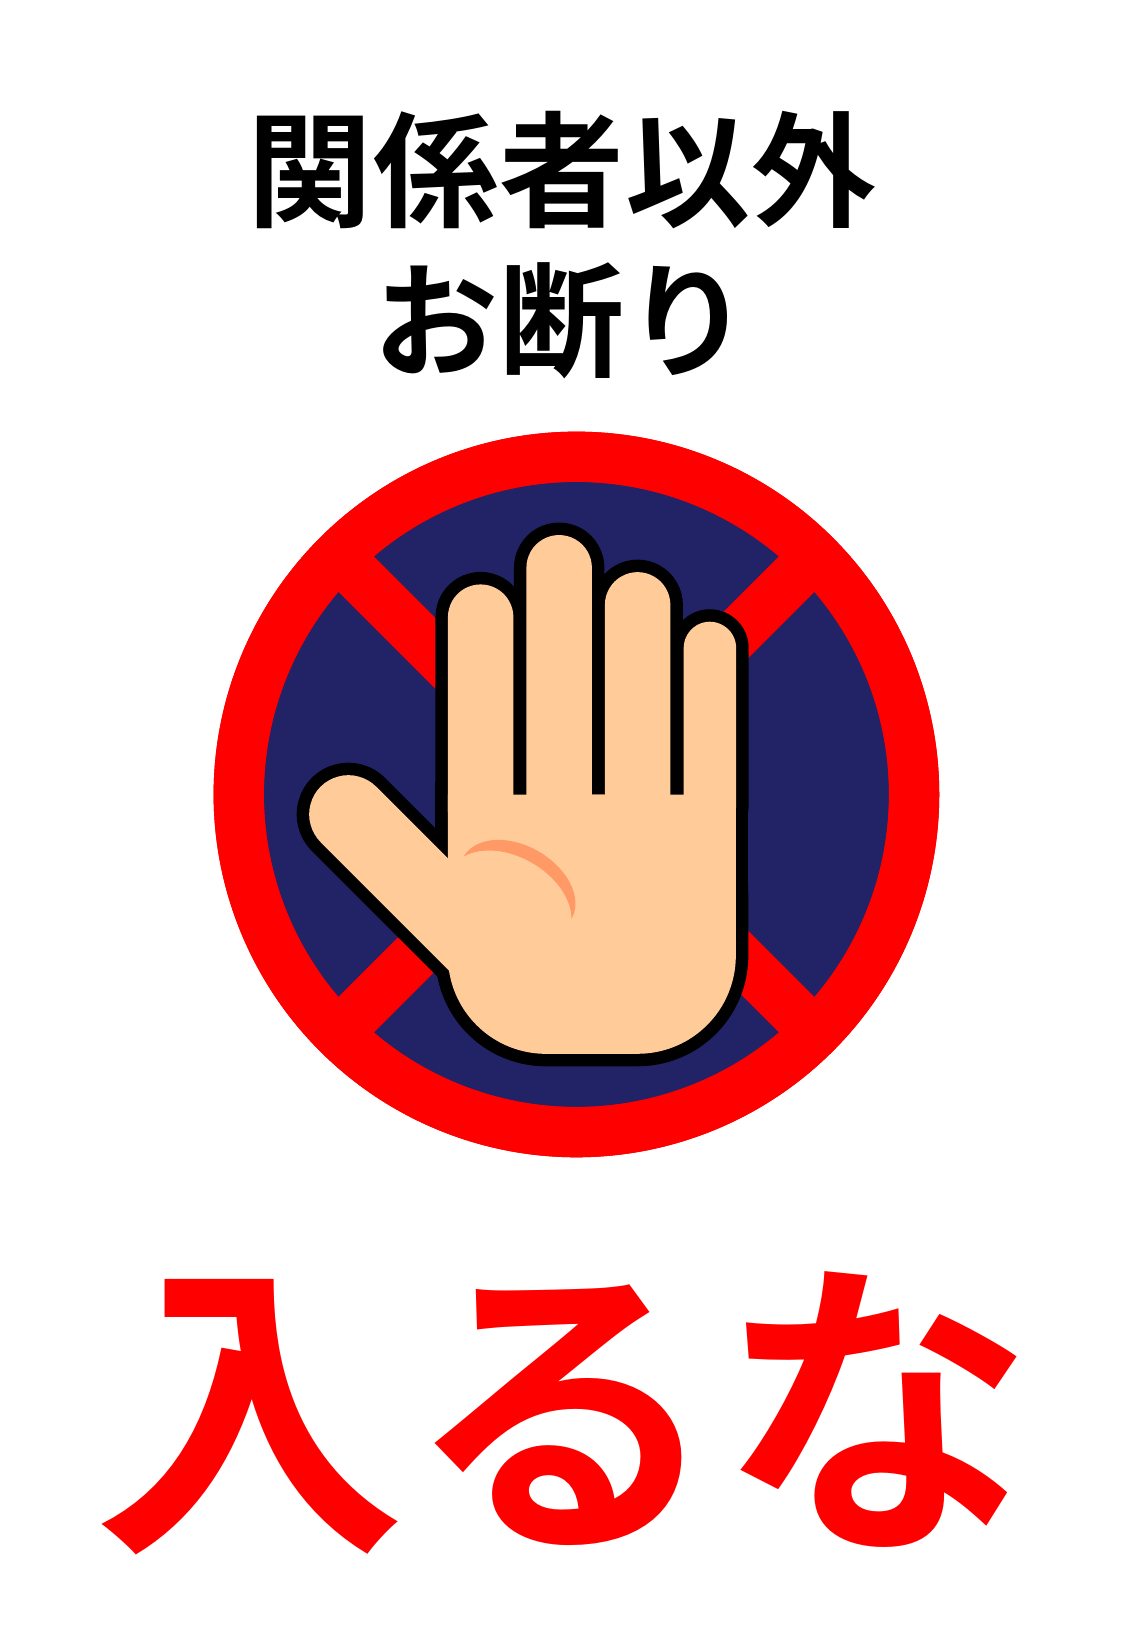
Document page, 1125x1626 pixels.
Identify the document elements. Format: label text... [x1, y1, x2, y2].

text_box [213, 431, 940, 1158]
text_box 関係者以外 お断り [0, 84, 1125, 400]
text_box 入るな [23, 1207, 1104, 1598]
